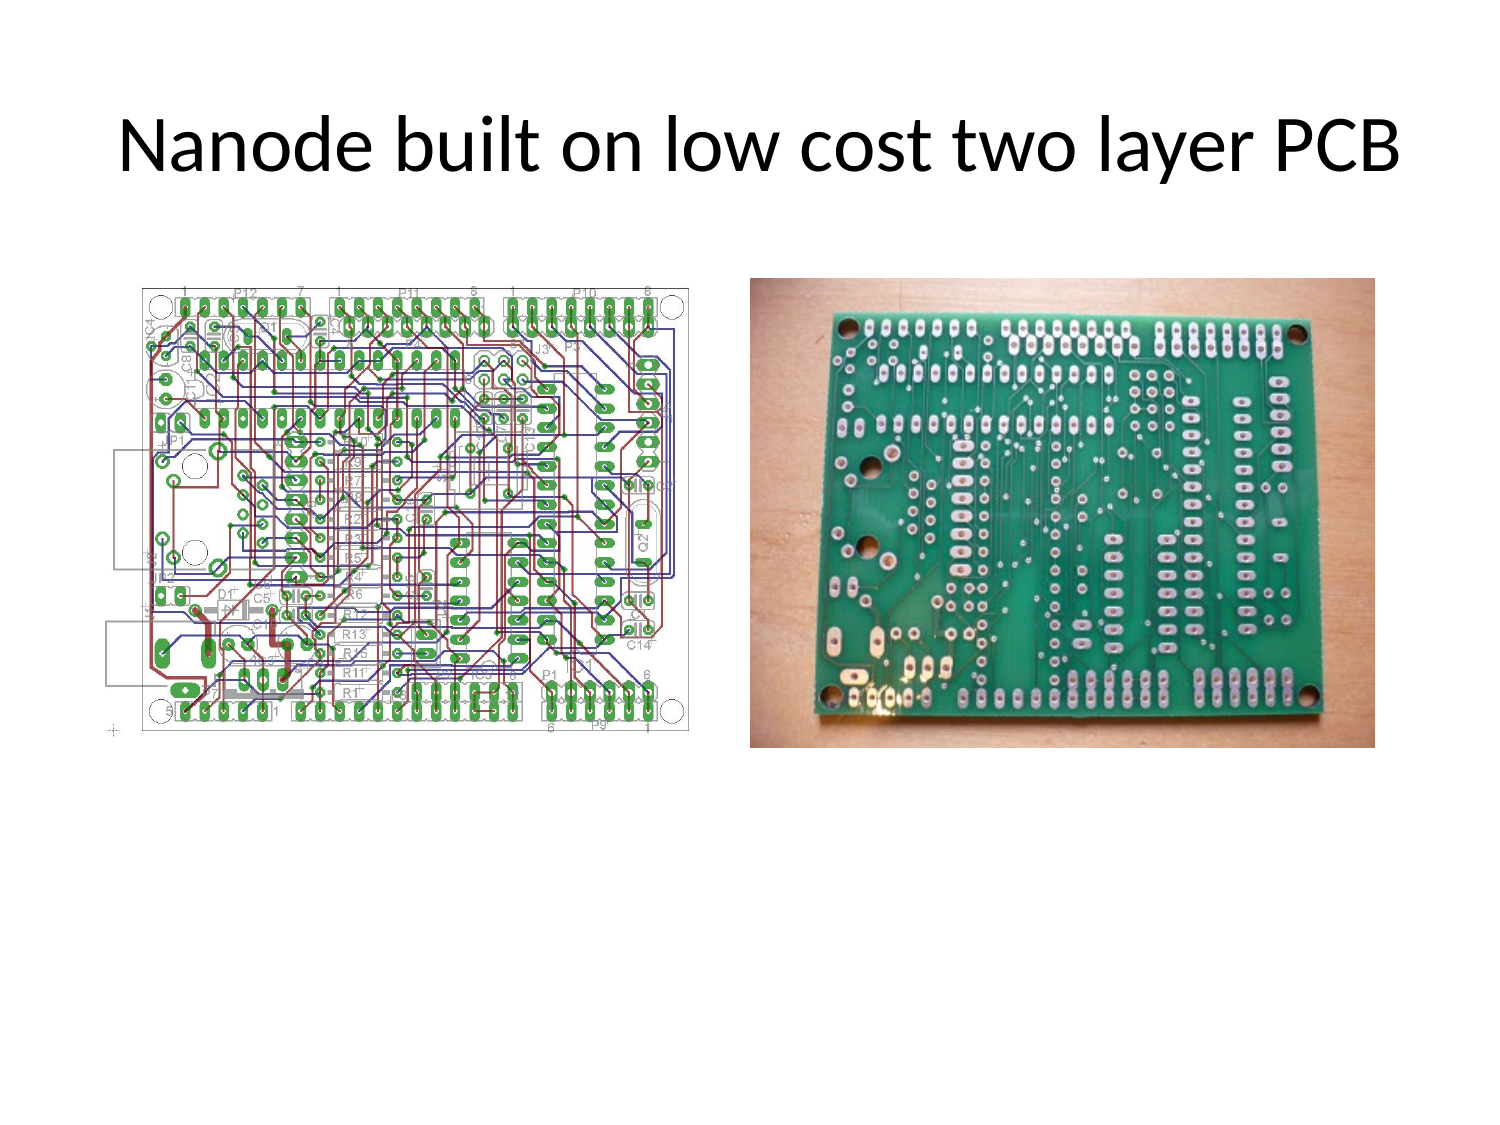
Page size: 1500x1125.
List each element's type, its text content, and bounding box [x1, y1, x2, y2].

title Nanode built on low cost two layer PCB [75, 45, 1447, 233]
picture [88, 278, 704, 737]
picture [749, 278, 1376, 748]
